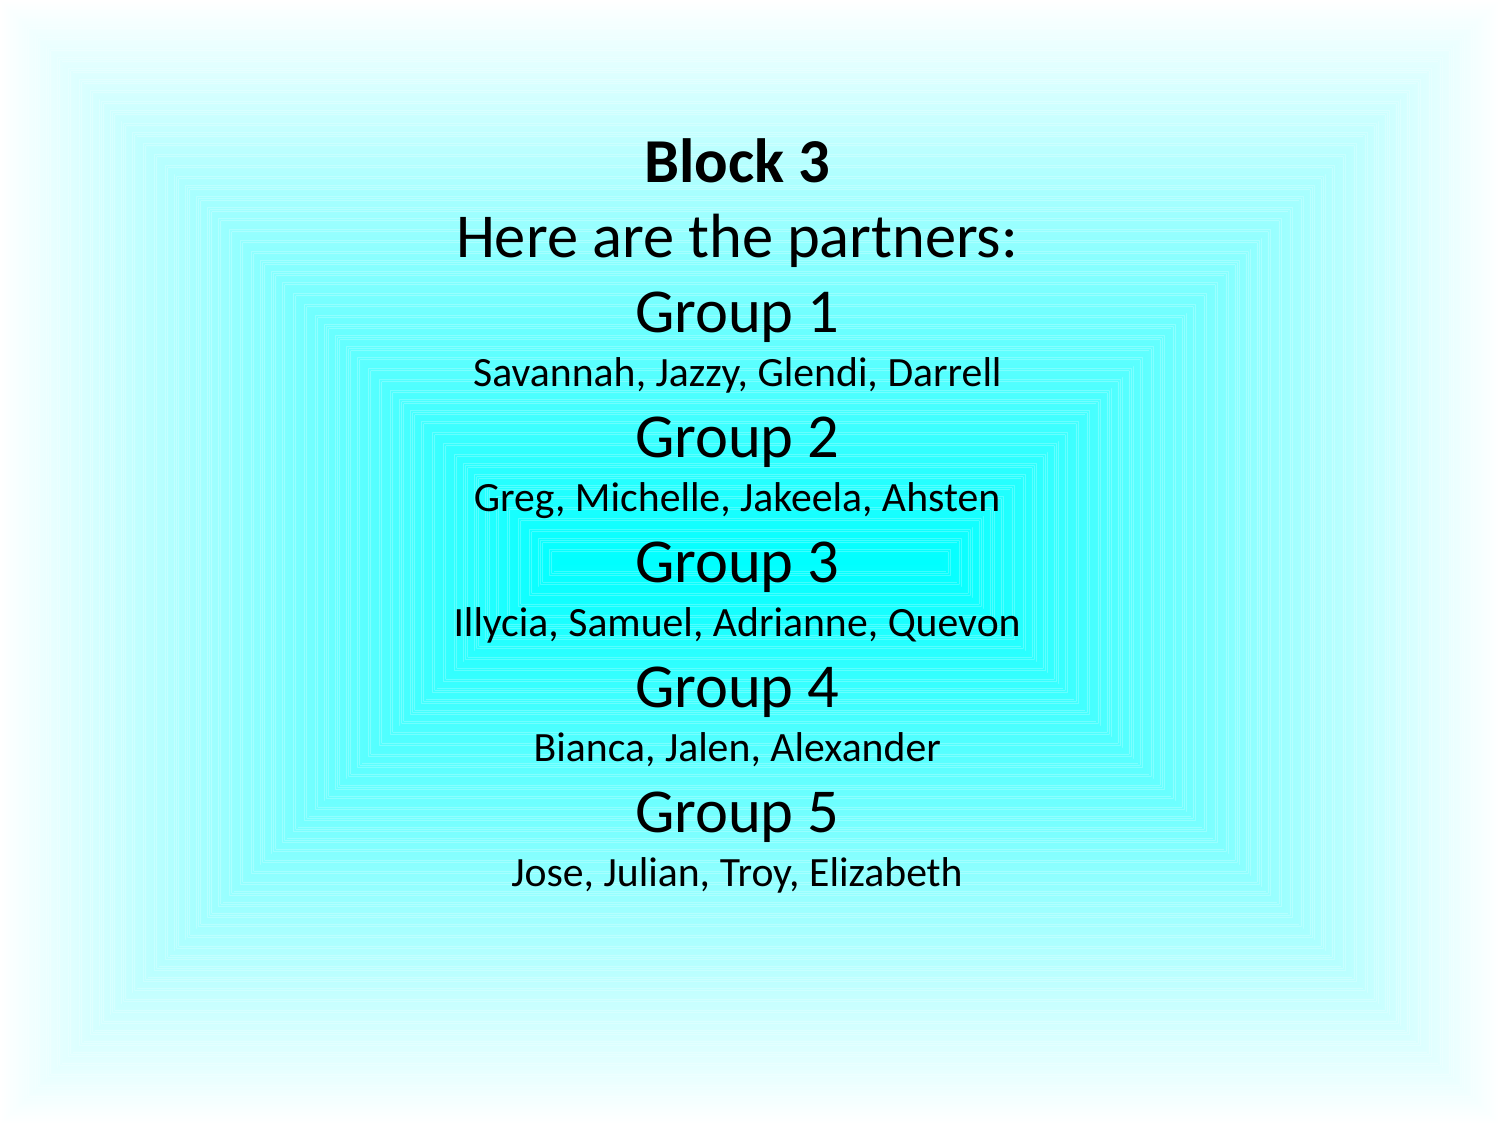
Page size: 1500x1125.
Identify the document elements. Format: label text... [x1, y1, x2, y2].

text_box Block 3 Here are the partners: Group 1 Savannah, Jazzy, Glendi, Darrell Group 2 Greg, Michelle, Jakeela, Ahsten Group 3 Illycia, Samuel, Adrianne, Quevon Group 4 Bianca, Jalen, Alexander Group 5 Jose, Julian, Troy, Elizabeth [373, 112, 1102, 902]
